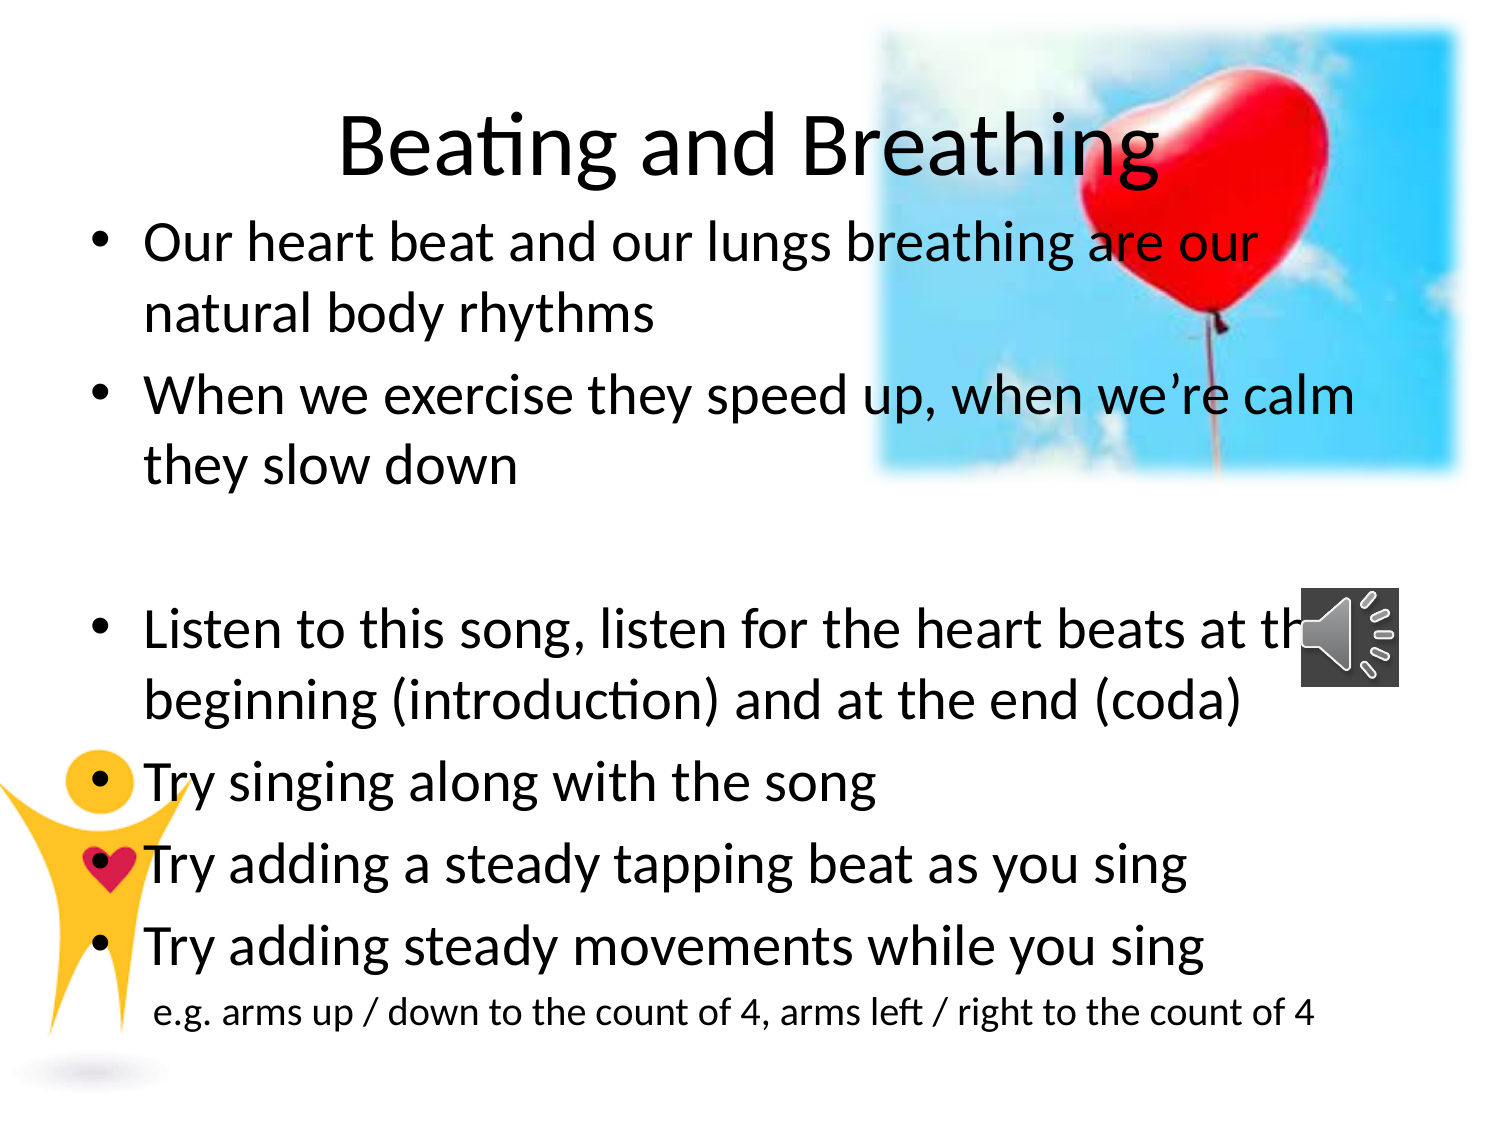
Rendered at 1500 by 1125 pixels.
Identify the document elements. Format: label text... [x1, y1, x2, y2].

title Beating and Breathing [75, 45, 857, 195]
picture [862, 12, 1473, 488]
picture [1299, 587, 1401, 688]
picture [0, 724, 257, 1098]
list Our heart beat and our lungs breathing are our natural body rhythms When we exercise they speed up, when we’re calm they slow down Listen to this song, listen for the heart beats at the beginning (introduction) and at the end (coda) Try singing along with the song Try adding a steady tapping beat as you sing Try adding steady movements while you sing e.g. arms up / down to the count of 4, arms left / right to the count of 4 [75, 195, 1425, 1050]
